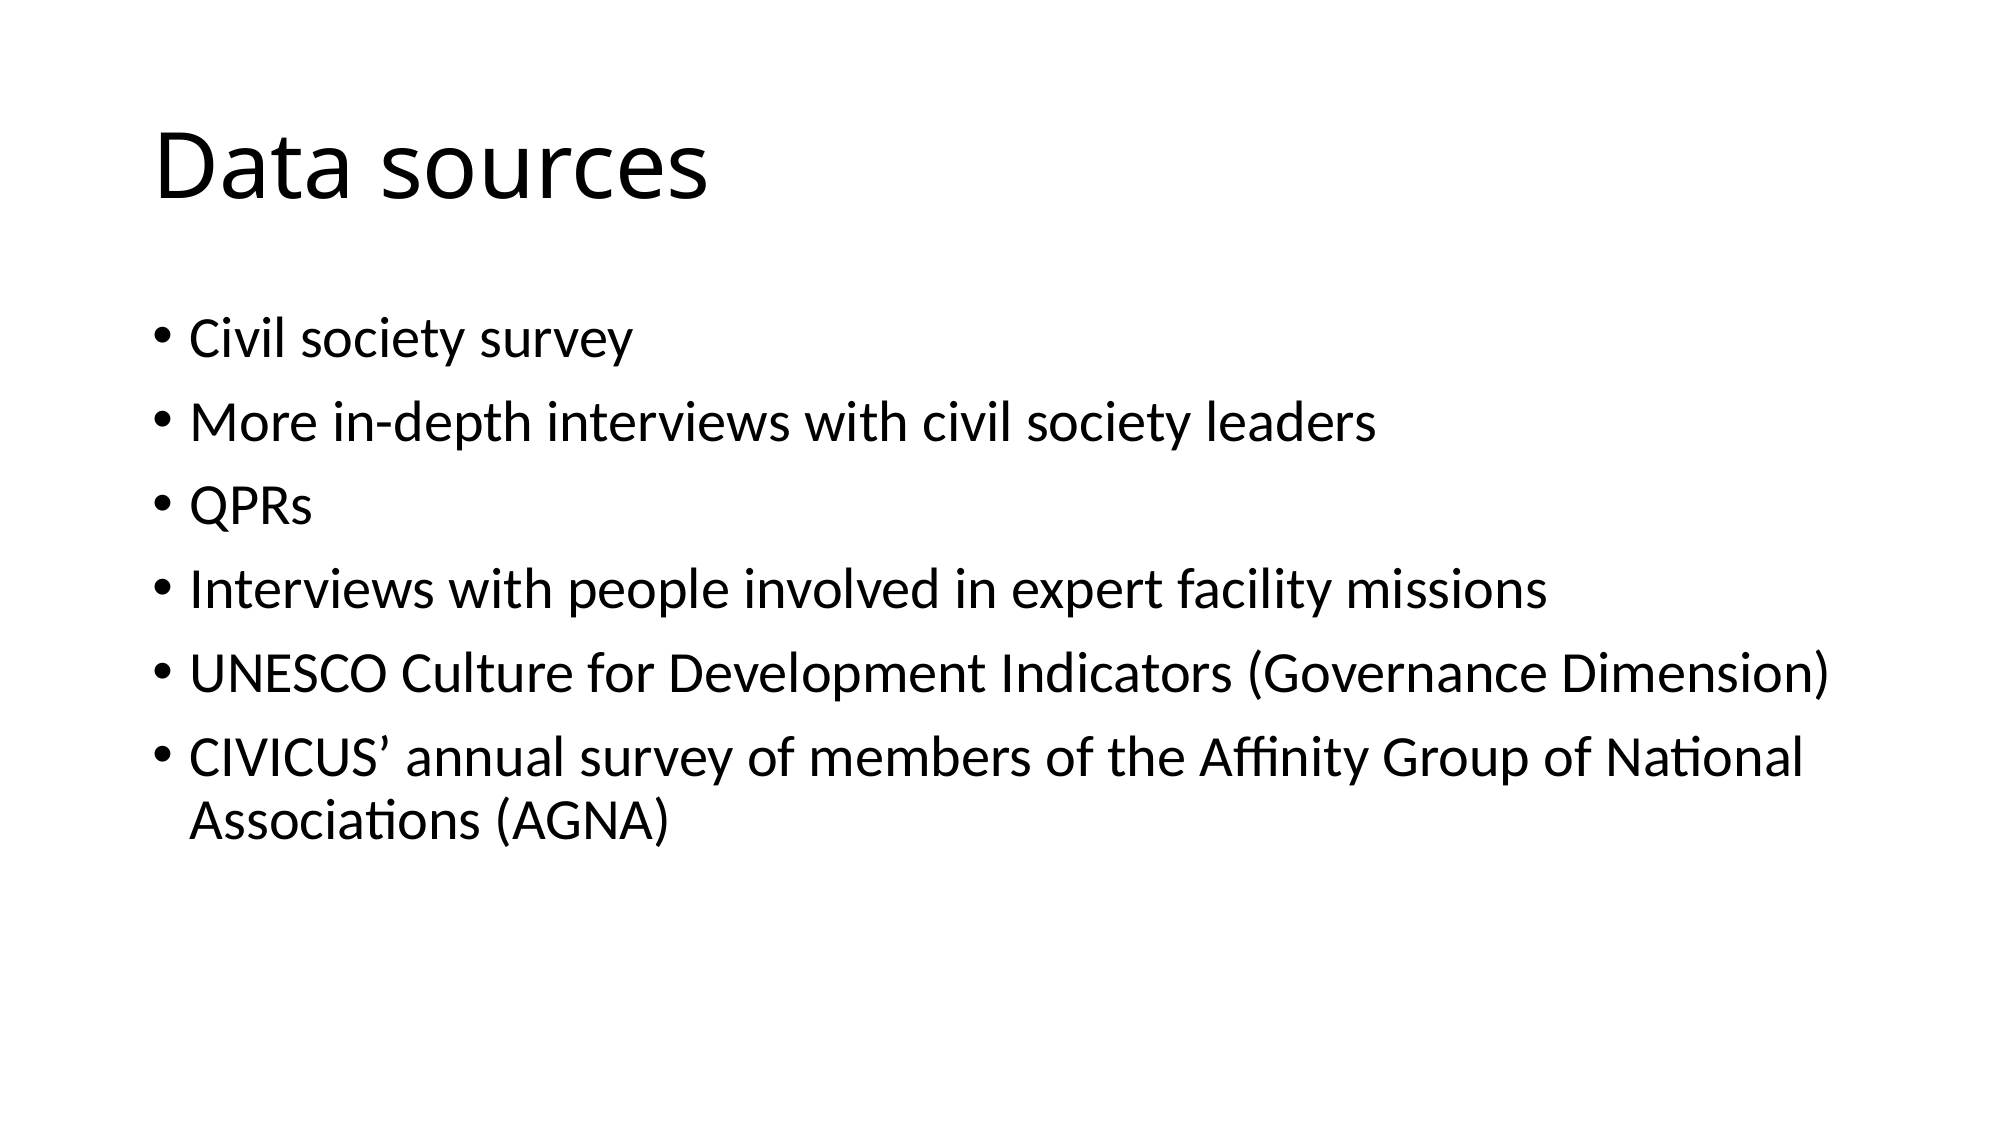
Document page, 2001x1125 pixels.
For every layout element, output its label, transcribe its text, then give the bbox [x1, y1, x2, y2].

title Data sources [137, 59, 1863, 278]
list Civil society survey More in-depth interviews with civil society leaders QPRs Interviews with people involved in expert facility missions UNESCO Culture for Development Indicators (Governance Dimension) CIVICUS’ annual survey of members of the Affinity Group of National Associations (AGNA) [137, 299, 1863, 1014]
